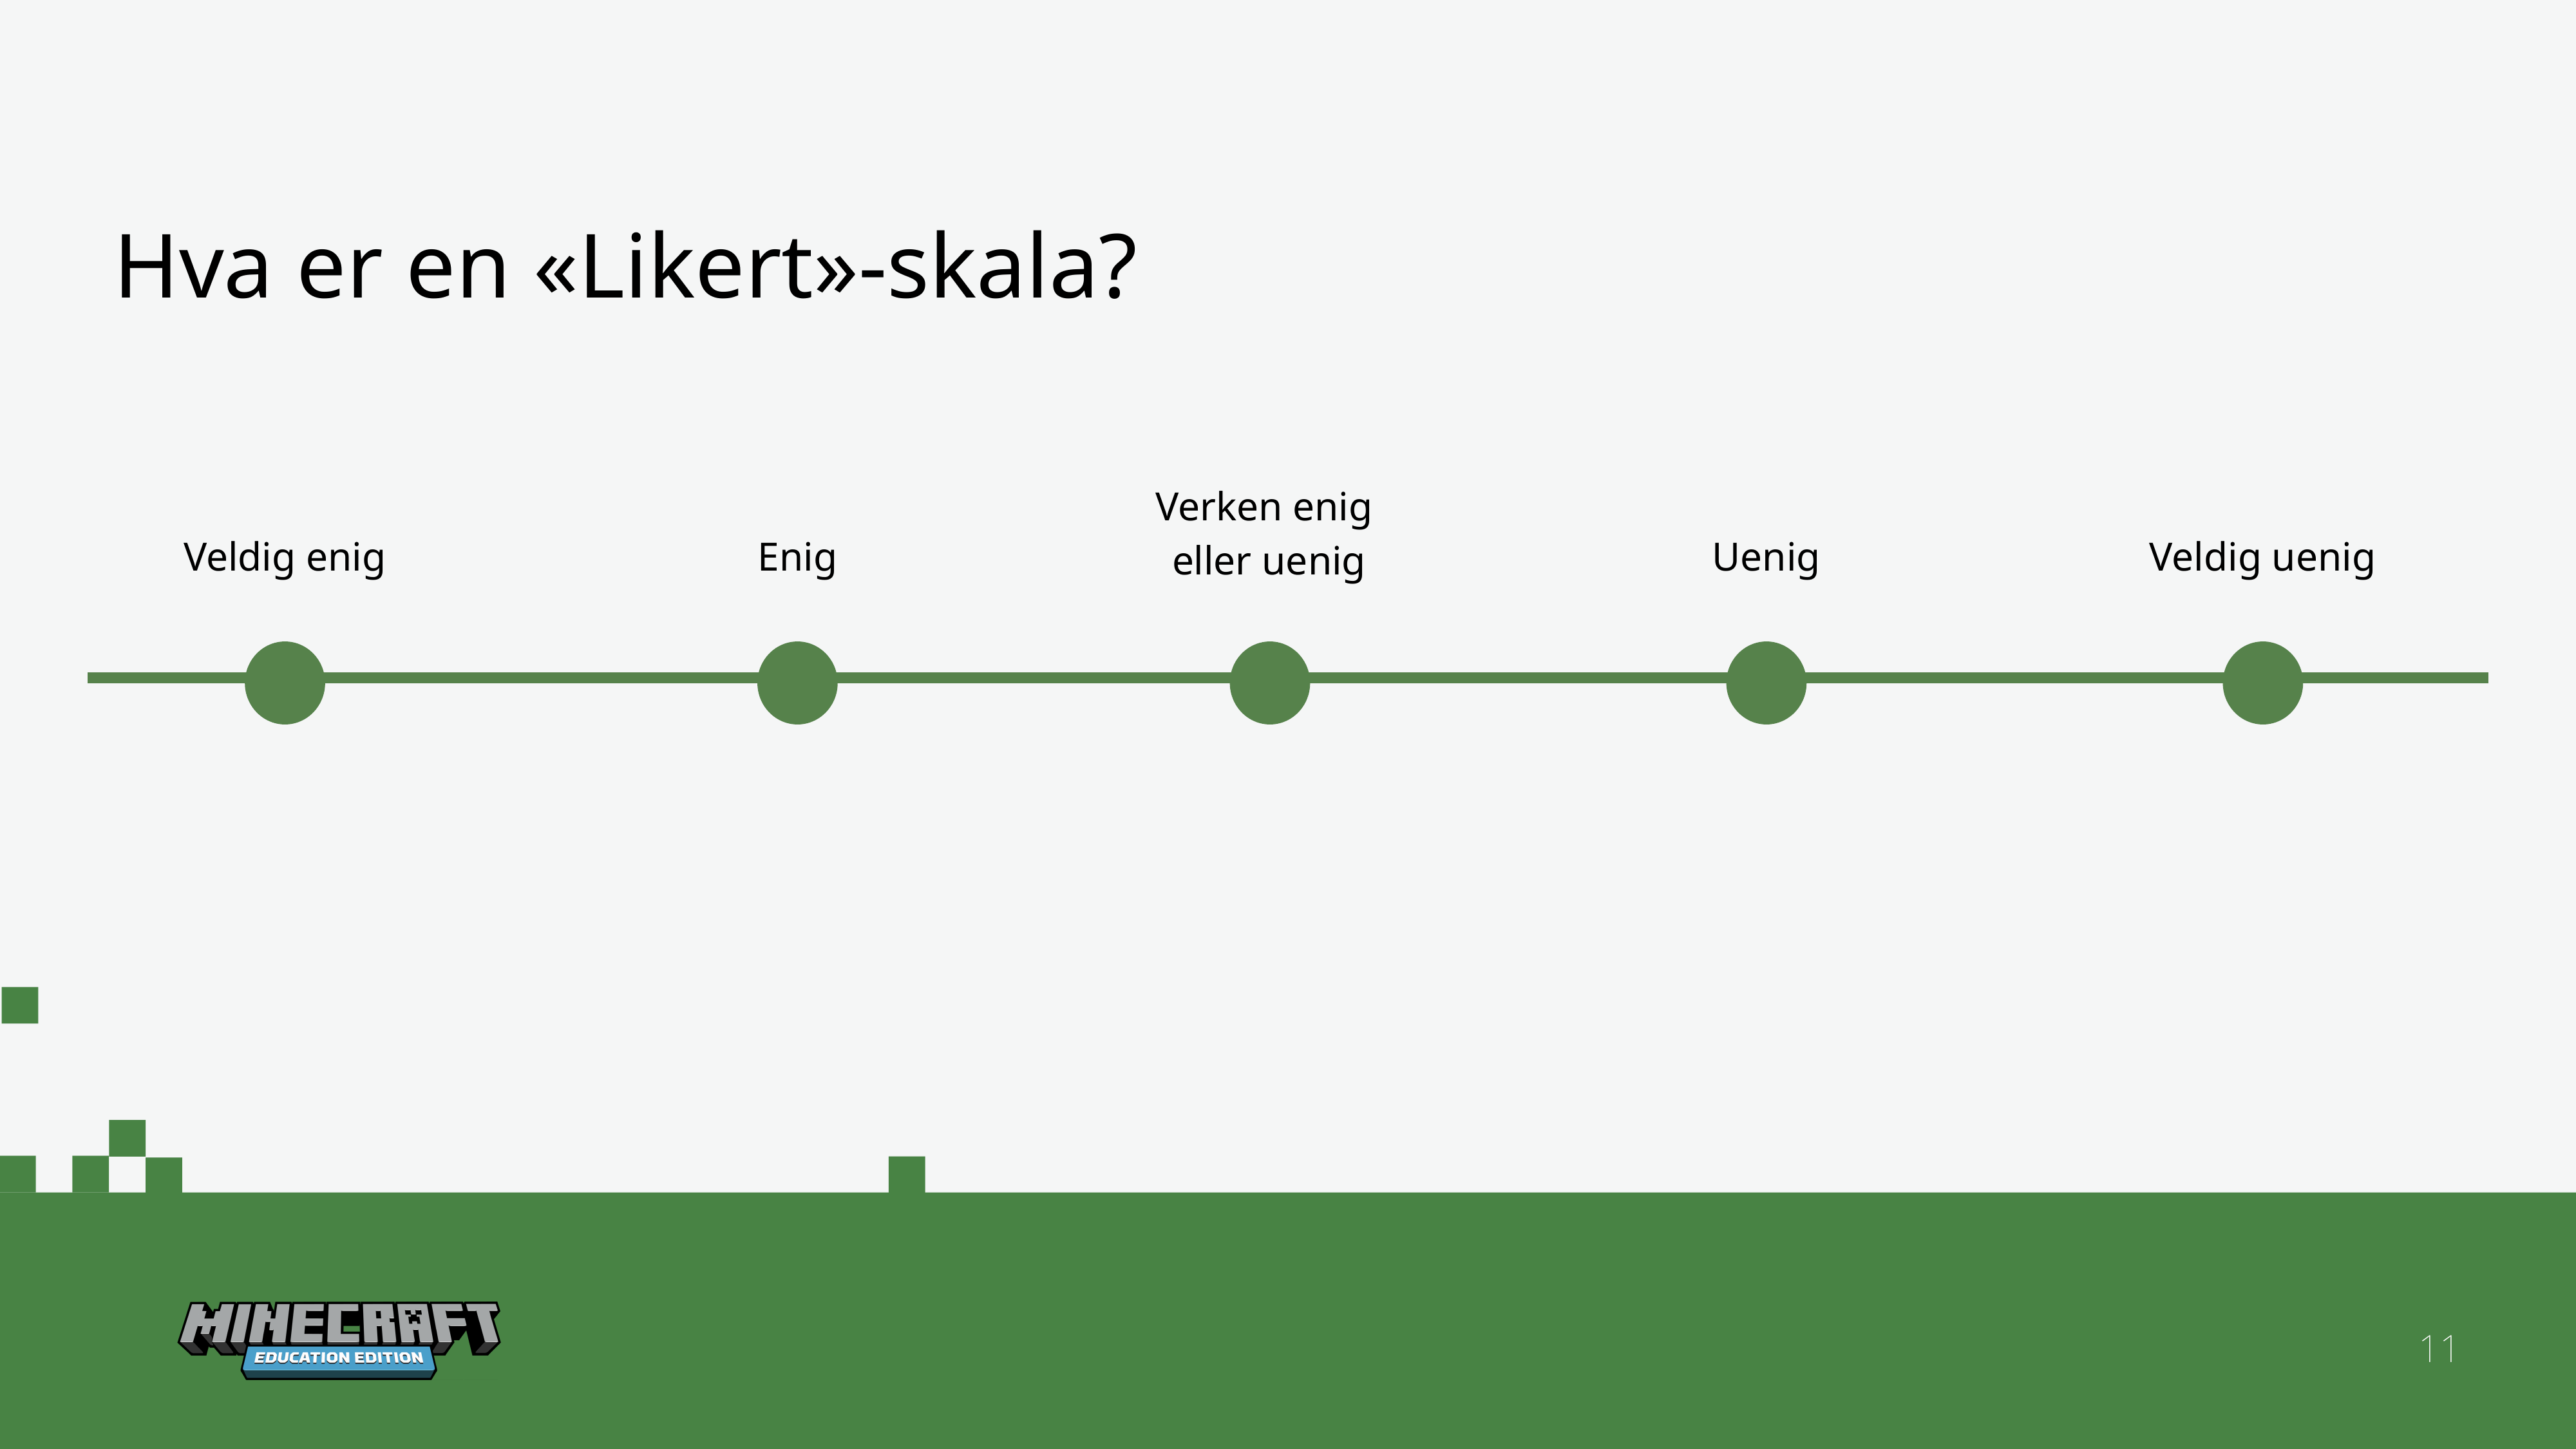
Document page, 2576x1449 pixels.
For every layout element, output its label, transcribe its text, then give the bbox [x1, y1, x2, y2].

title Hva er en «Likert»-skala? [86, 182, 2490, 346]
slide_number 11 [2391, 1298, 2489, 1403]
text_box Veldig uenig [2068, 498, 2458, 623]
text_box Uenig [1571, 498, 1962, 623]
picture [177, 1302, 501, 1380]
text_box [1229, 646, 1311, 724]
text_box [2222, 641, 2304, 724]
text_box Verken enig eller uenig [1074, 449, 1464, 646]
text_box Enig [602, 498, 992, 646]
text_box [757, 646, 838, 724]
text_box [1726, 641, 1807, 724]
text_box Veldig enig [90, 498, 480, 623]
text_box [245, 641, 325, 724]
